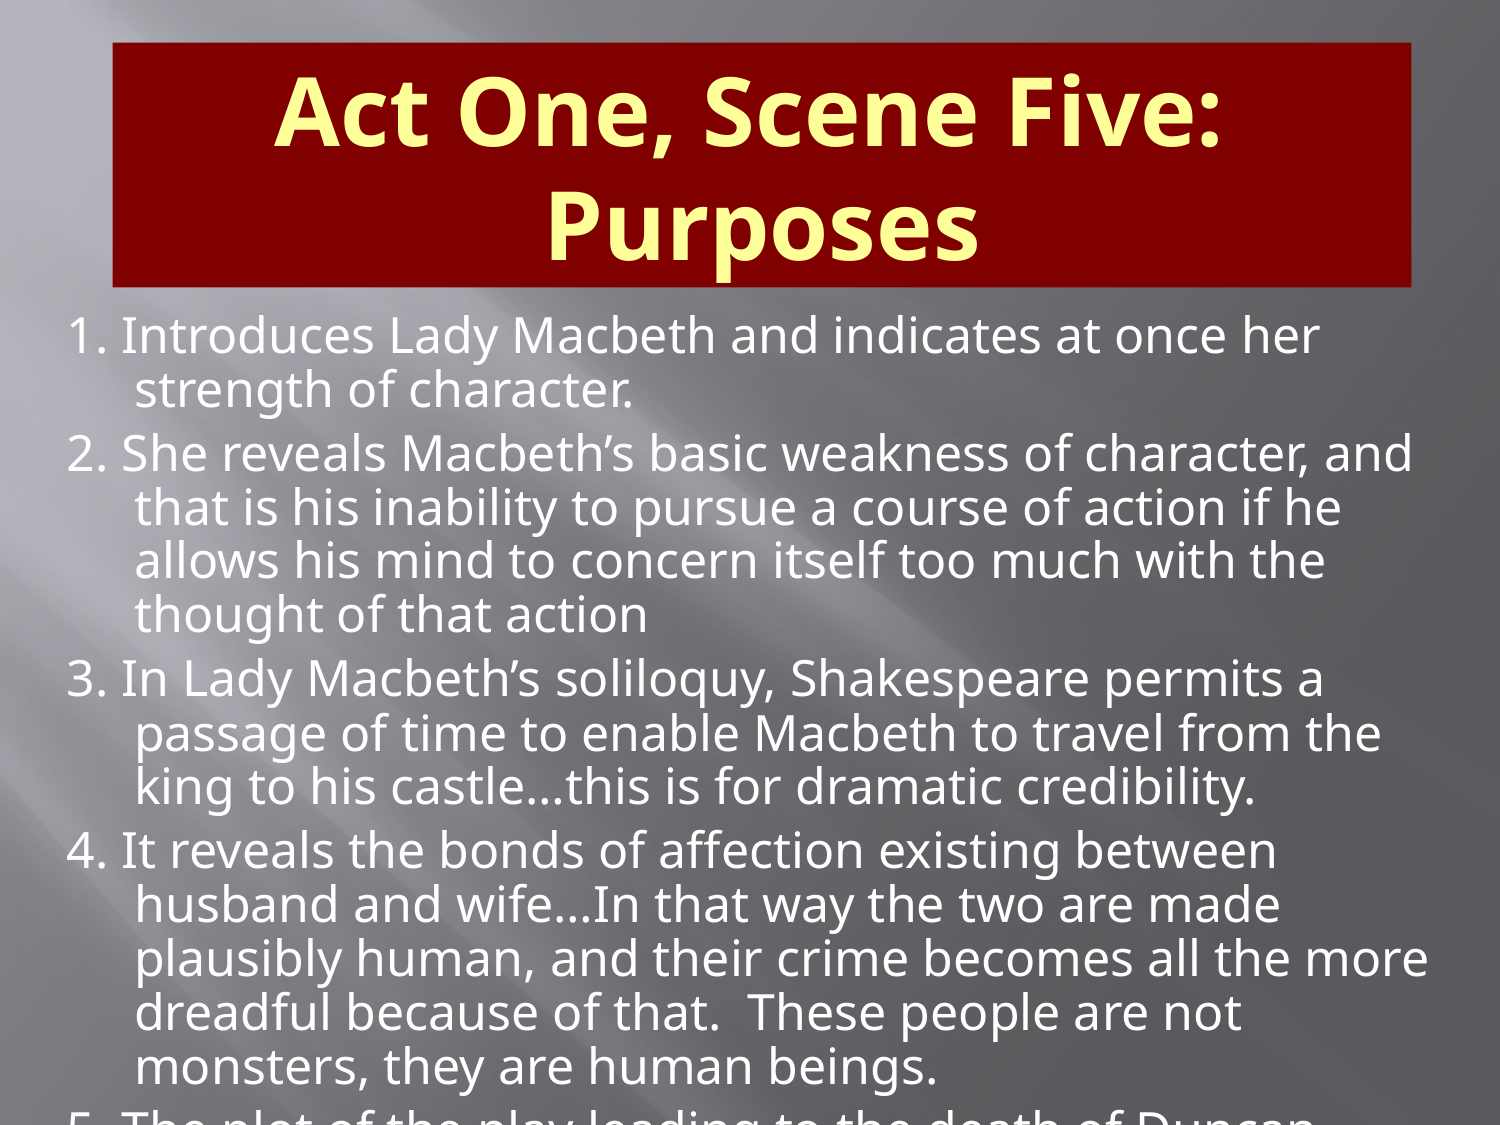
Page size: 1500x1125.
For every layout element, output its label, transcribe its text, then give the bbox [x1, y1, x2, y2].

title Act One, Scene Five: Purposes [112, 42, 1412, 288]
list 1. Introduces Lady Macbeth and indicates at once her strength of character. 2. She reveals Macbeth’s basic weakness of character, and that is his inability to pursue a course of action if he allows his mind to concern itself too much with the thought of that action 3. In Lady Macbeth’s soliloquy, Shakespeare permits a passage of time to enable Macbeth to travel from the king to his castle…this is for dramatic credibility. 4. It reveals the bonds of affection existing between husband and wife…In that way the two are made plausibly human, and their crime becomes all the more dreadful because of that. These people are not monsters, they are human beings. 5. The plot of the play leading to the death of Duncan advances rapidly [29, 302, 1500, 1083]
